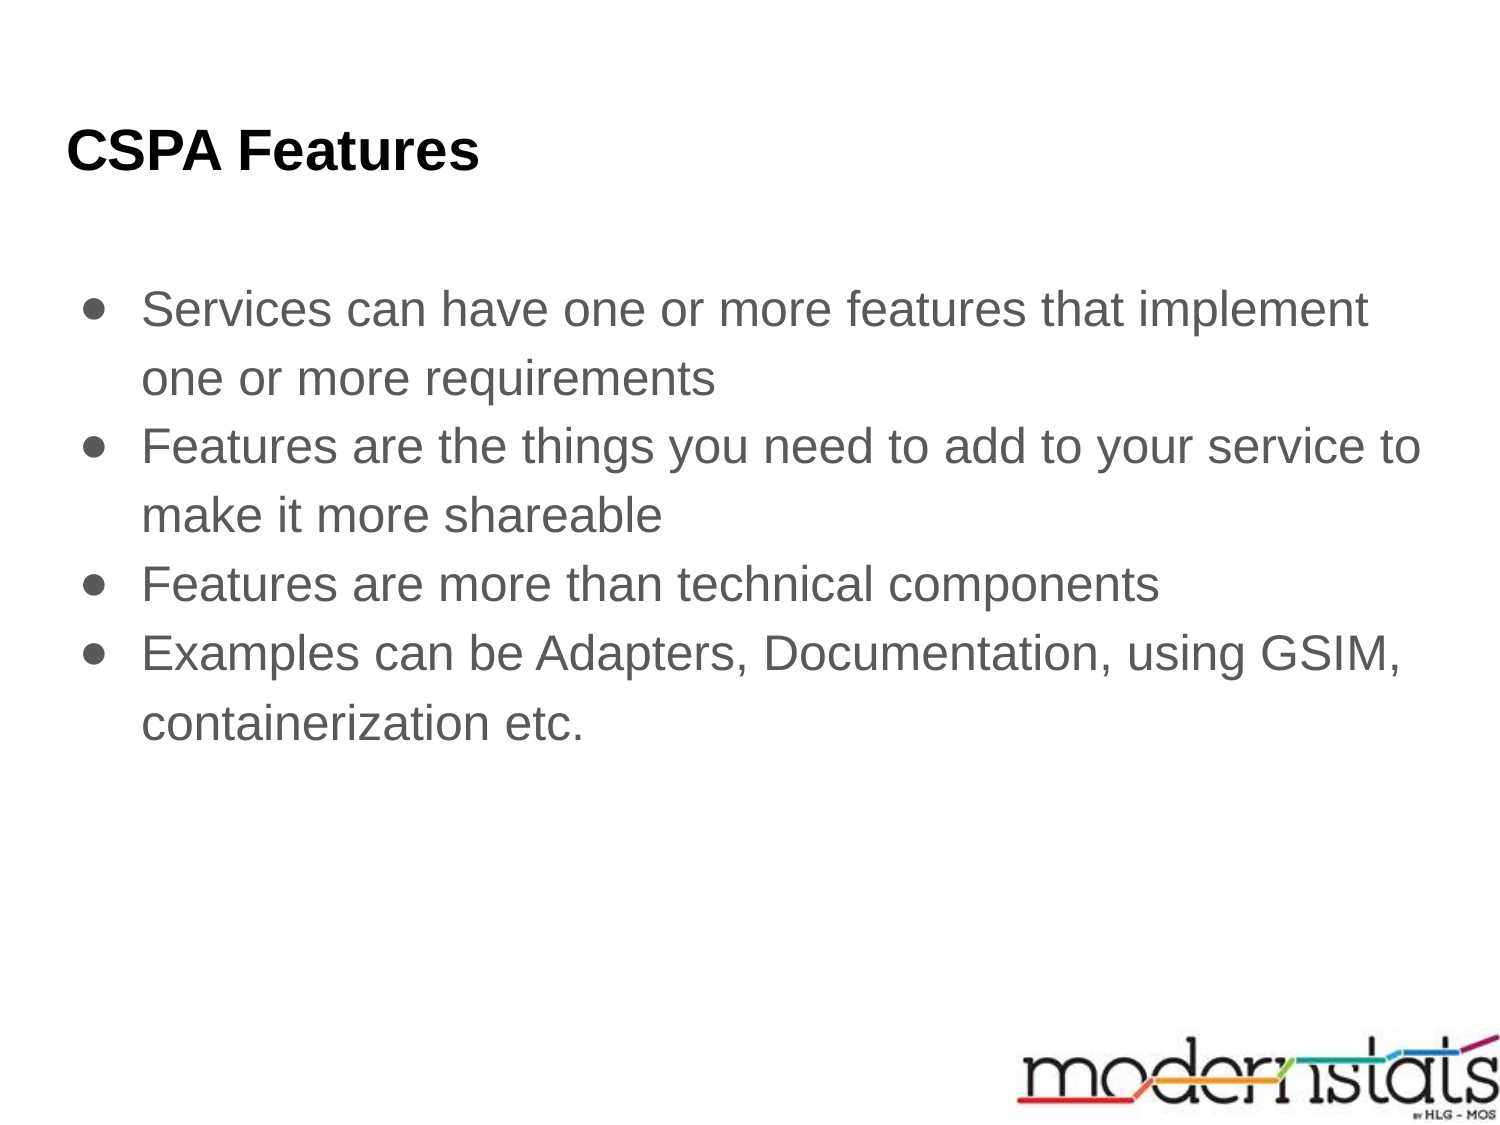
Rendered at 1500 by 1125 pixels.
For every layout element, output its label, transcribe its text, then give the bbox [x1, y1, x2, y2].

picture [1016, 1028, 1500, 1123]
list Services can have one or more features that implement one or more requirements Features are the things you need to add to your service to make it more shareable Features are more than technical components Examples can be Adapters, Documentation, using GSIM, containerization etc. [51, 252, 1449, 1000]
title CSPA Features [51, 97, 1449, 223]
